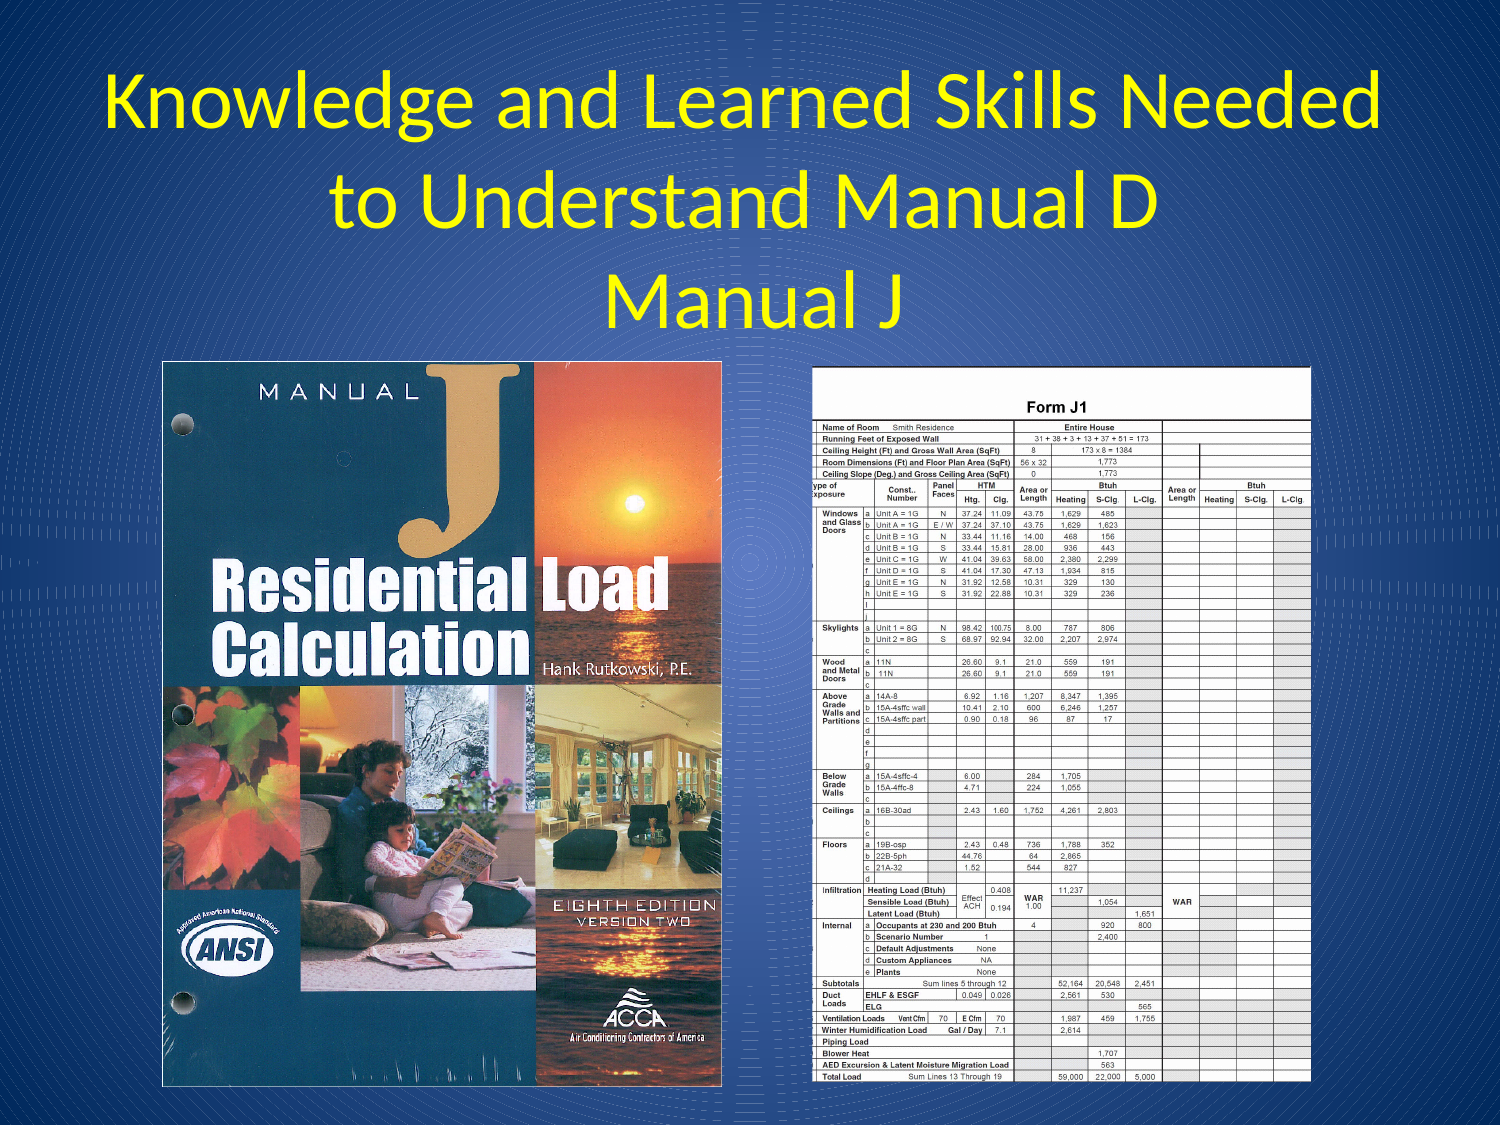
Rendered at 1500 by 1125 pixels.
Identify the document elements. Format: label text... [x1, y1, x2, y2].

picture [812, 366, 1312, 1082]
text_box Knowledge and Learned Skills Needed to Understand Manual D Manual J [88, 37, 1419, 353]
picture [162, 360, 722, 1088]
